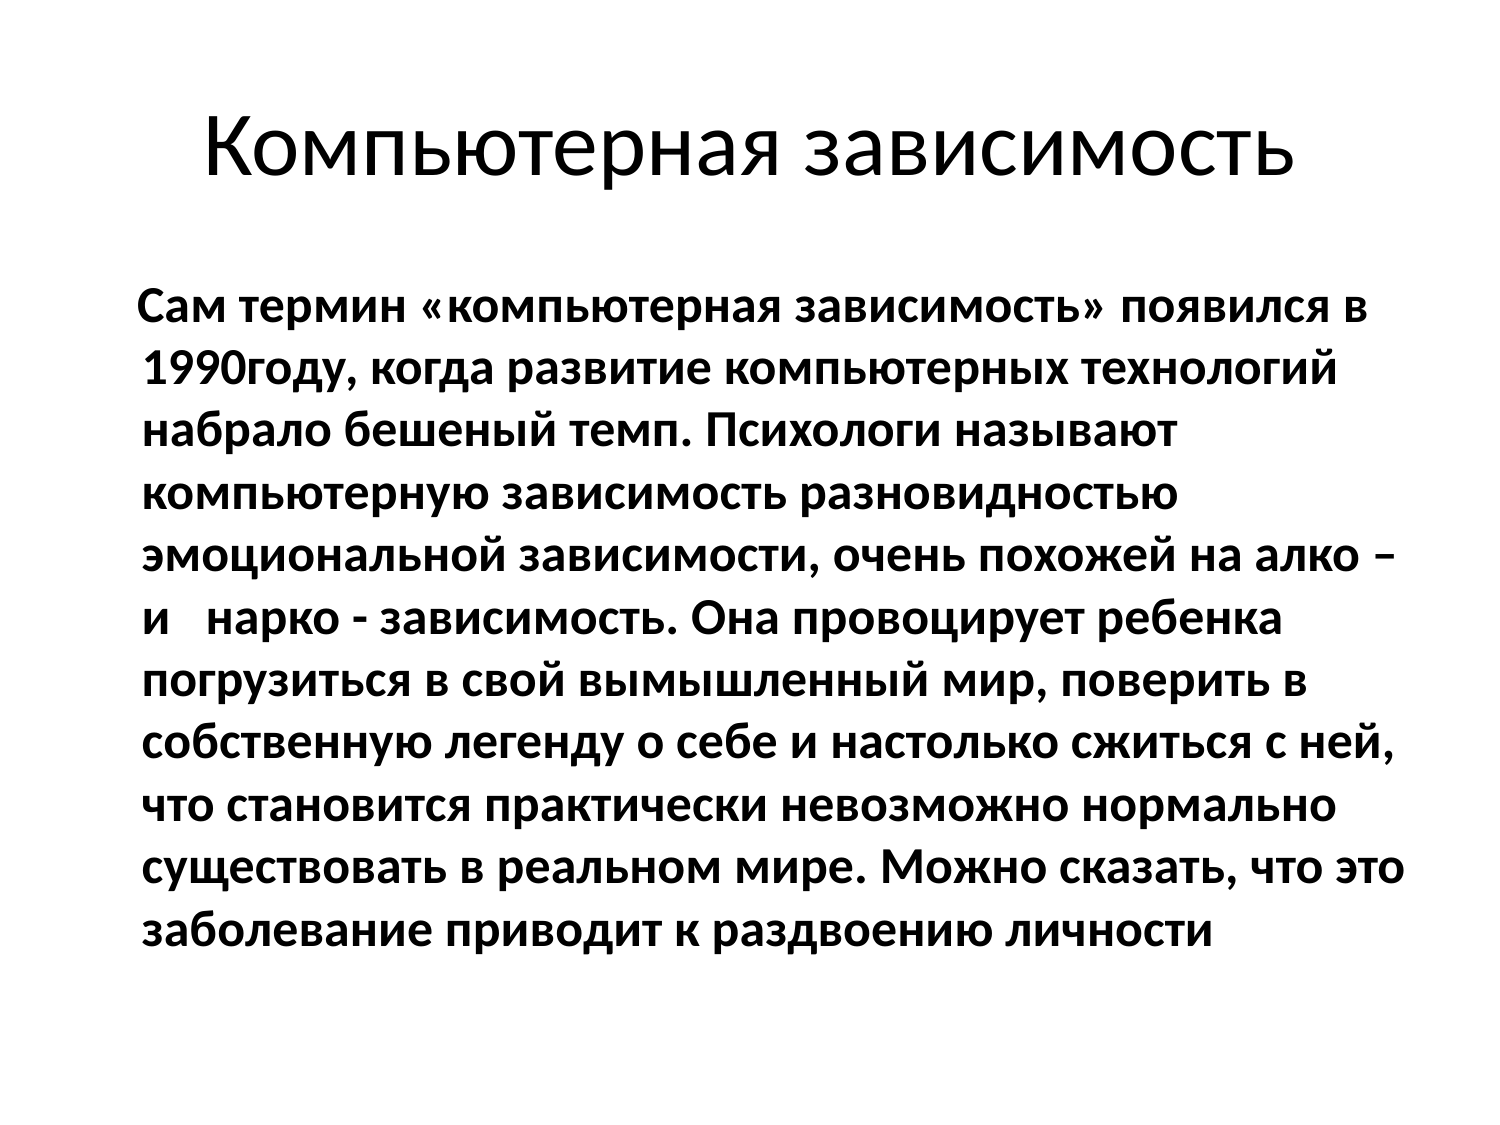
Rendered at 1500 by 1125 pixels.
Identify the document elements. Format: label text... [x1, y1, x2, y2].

list Сам термин «компьютерная зависимость» появился в 1990году, когда развитие компьютерных технологий набрало бешеный темп. Психологи называют компьютерную зависимость разновидностью эмоциональной зависимости, очень похожей на алко – и нарко - зависимость. Она провоцирует ребенка погрузиться в свой вымышленный мир, поверить в собственную легенду о себе и настолько сжиться с ней, что становится практически невозможно нормально существовать в реальном мире. Можно сказать, что это заболевание приводит к раздвоению личности [75, 262, 1425, 1005]
title Компьютерная зависимость [75, 45, 1425, 233]
